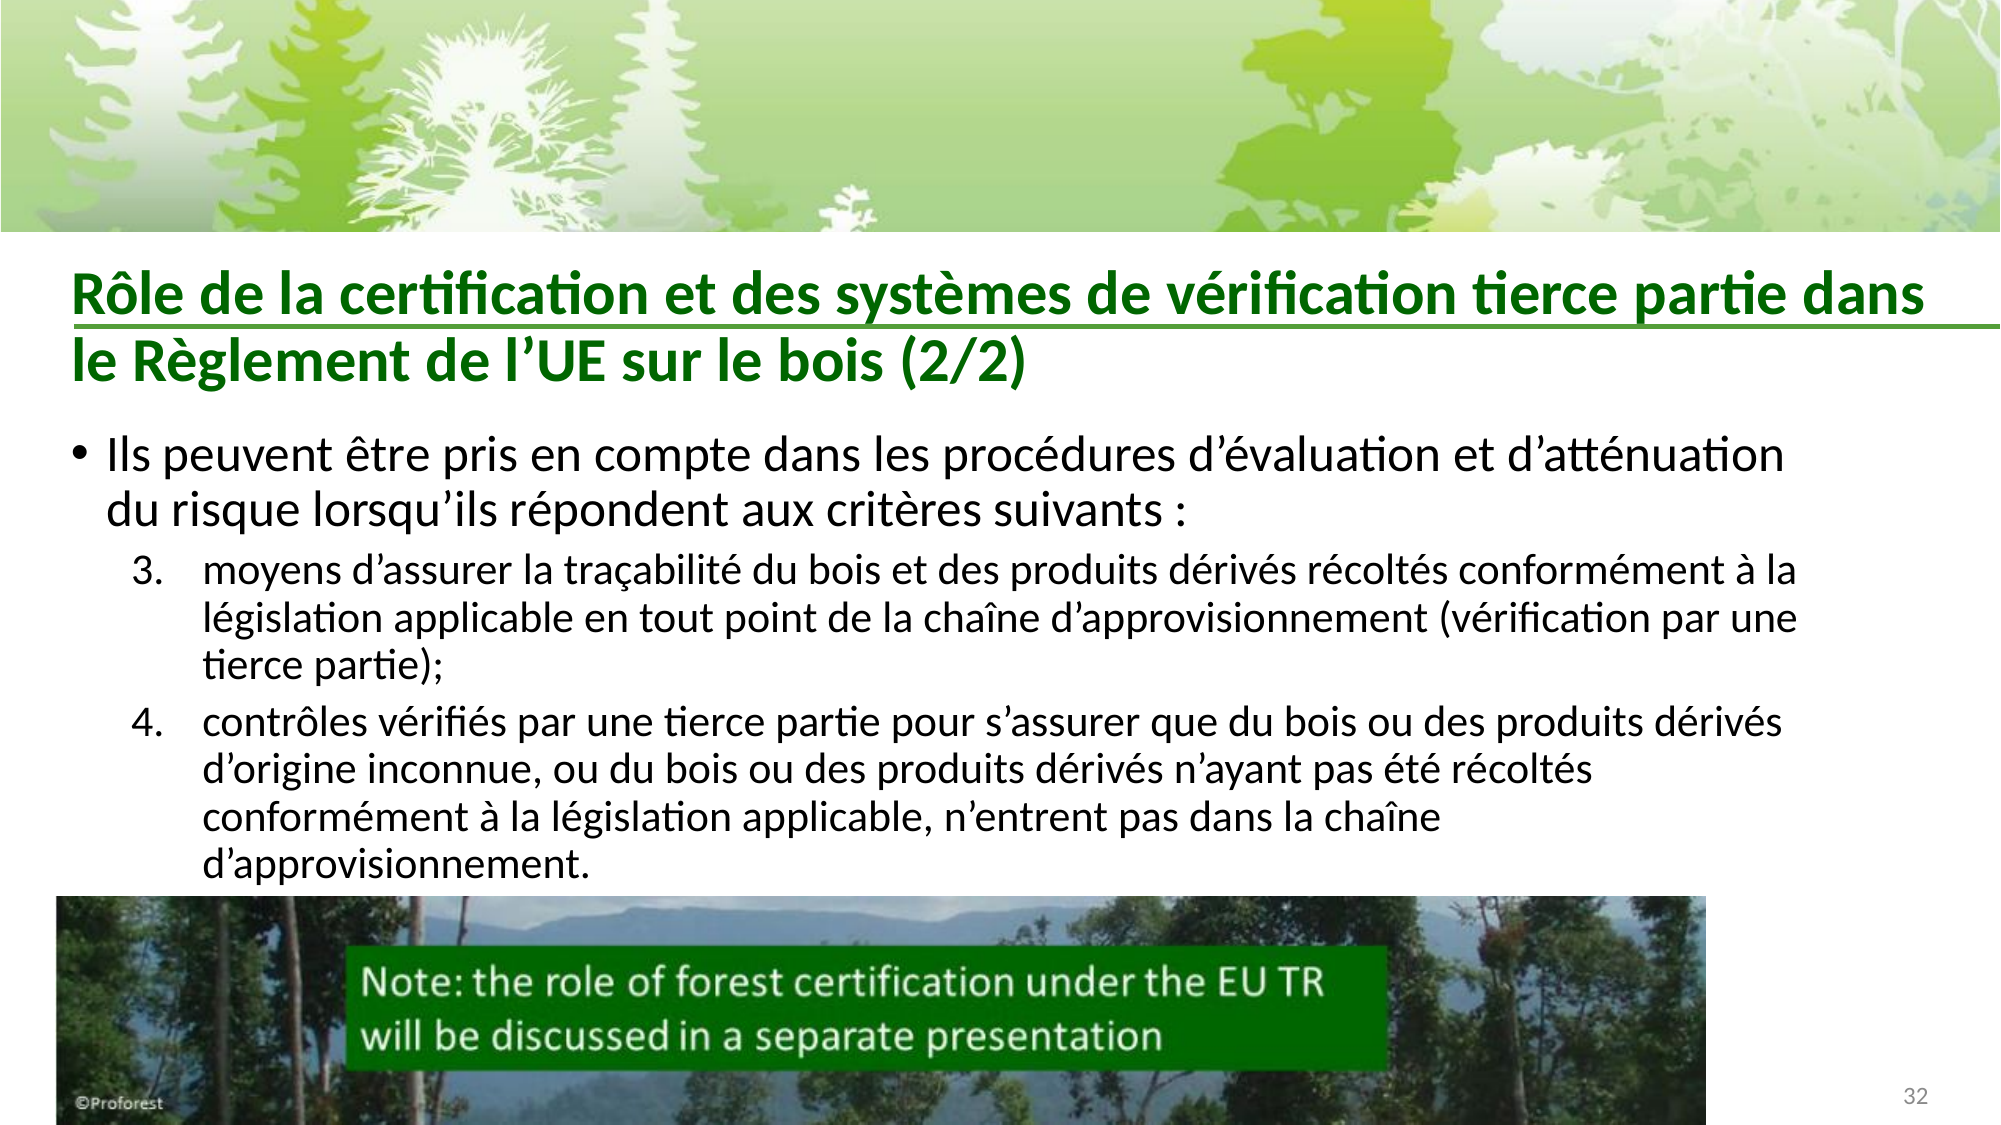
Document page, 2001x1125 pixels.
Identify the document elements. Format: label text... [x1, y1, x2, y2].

title Rôle de la certification et des systèmes de vérification tierce partie dans le Règlement de l’UE sur le bois (2/2) [56, 257, 1961, 399]
picture [0, 0, 2000, 232]
list Ils peuvent être pris en compte dans les procédures d’évaluation et d’atténuation du risque lorsqu’ils répondent aux critères suivants : moyens d’assurer la traçabilité du bois et des produits dérivés récoltés conformément à la législation applicable en tout point de la chaîne d’approvisionnement (vérification par une tierce partie); contrôles vérifiés par une tierce partie pour s’assurer que du bois ou des produits dérivés d’origine inconnue, ou du bois ou des produits dérivés n’ayant pas été récoltés conformément à la législation applicable, n’entrent pas dans la chaîne d’approvisionnement. [55, 419, 1856, 897]
slide_number 32 [1706, 1065, 1944, 1125]
picture [55, 896, 1706, 1125]
